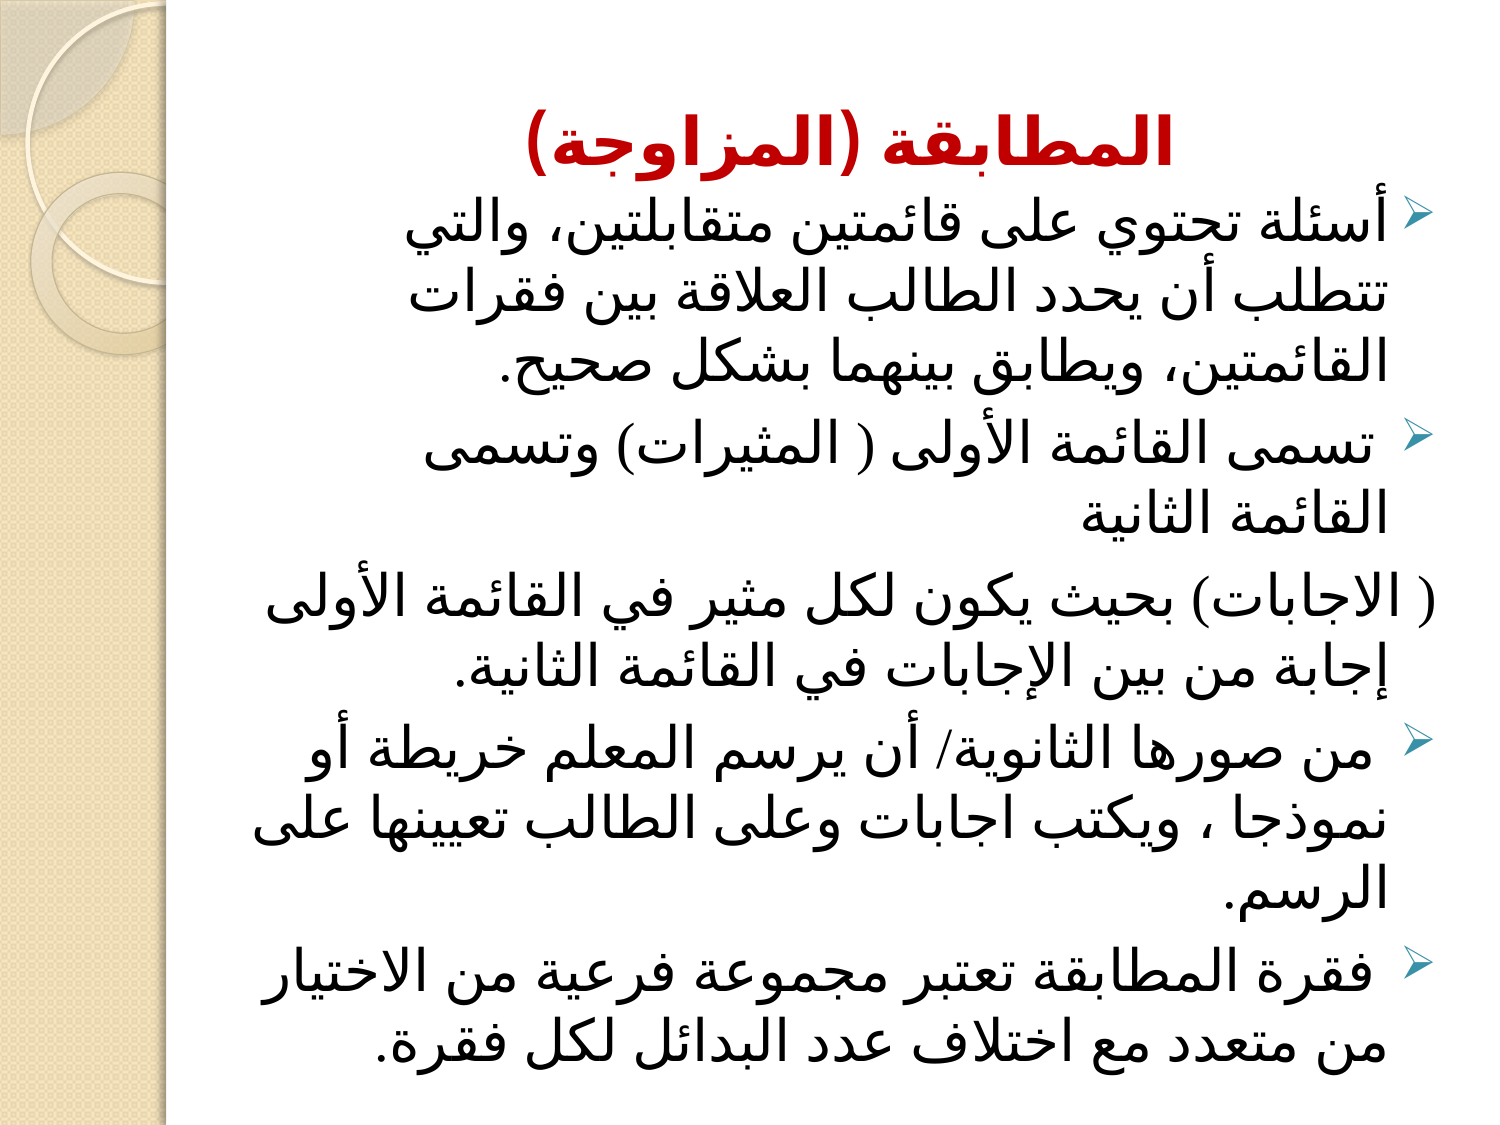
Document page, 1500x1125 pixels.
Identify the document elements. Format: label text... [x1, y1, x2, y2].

list أسئلة تحتوي على قائمتين متقابلتين، والتي تتطلب أن يحدد الطالب العلاقة بين فقرات القائمتين، ويطابق بينهما بشكل صحيح. تسمى القائمة الأولى ( المثيرات) وتسمى القائمة الثانية ( الاجابات) بحيث يكون لكل مثير في القائمة الأولى إجابة من بين الإجابات في القائمة الثانية. من صورها الثانوية/ أن يرسم المعلم خريطة أو نموذجا ، ويكتب اجابات وعلى الطالب تعيينها على الرسم. فقرة المطابقة تعتبر مجموعة فرعية من الاختيار من متعدد مع اختلاف عدد البدائل لكل فقرة. [235, 175, 1466, 1067]
title المطابقة (المزاوجة) [235, 45, 1466, 175]
